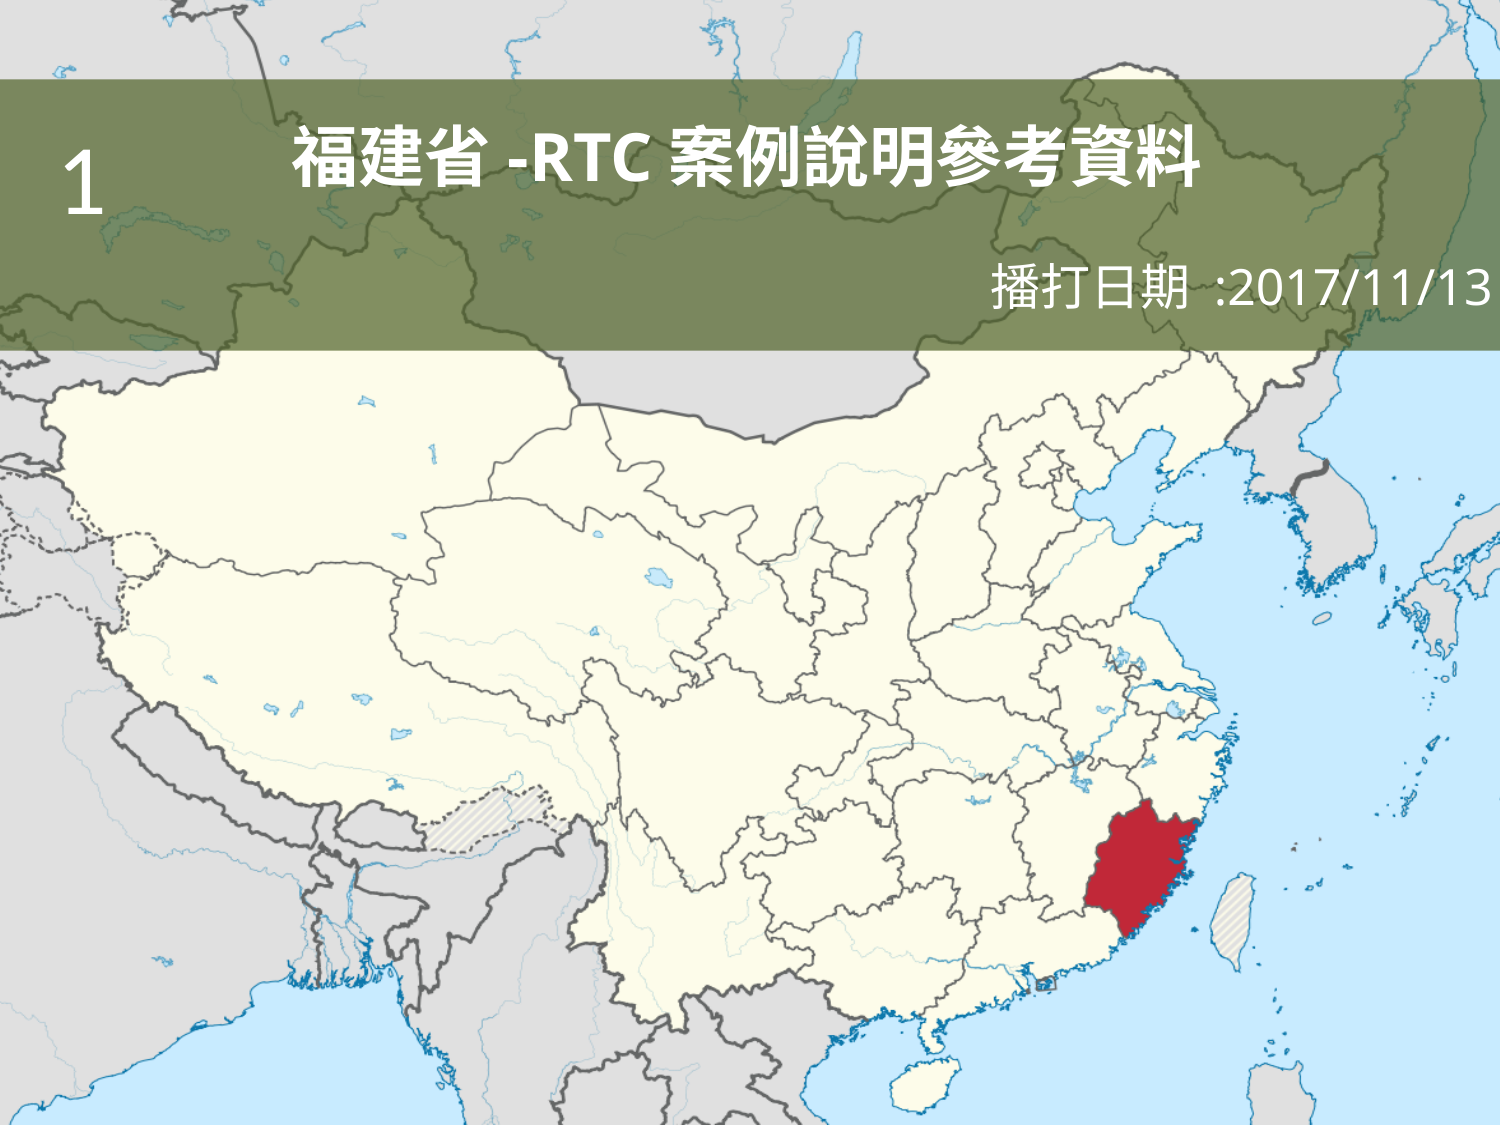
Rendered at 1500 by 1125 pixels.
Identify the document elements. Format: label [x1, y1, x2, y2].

text_box [0, 79, 1500, 351]
picture [0, 351, 1500, 1125]
picture [0, 0, 1500, 79]
